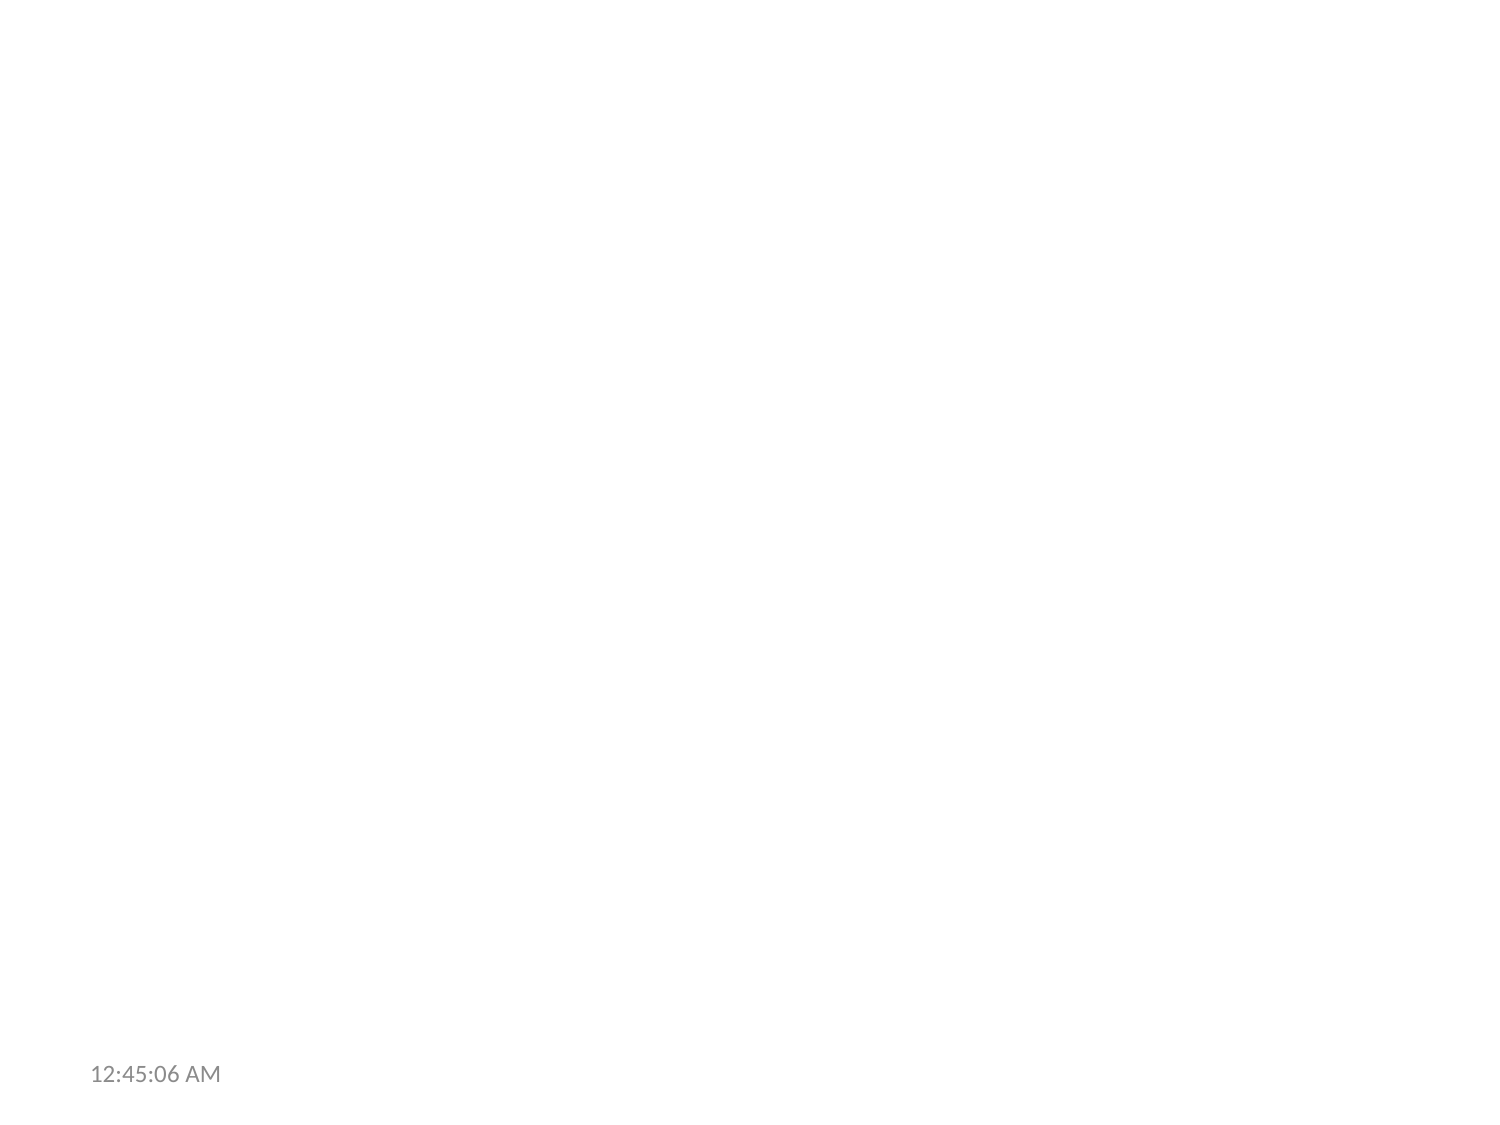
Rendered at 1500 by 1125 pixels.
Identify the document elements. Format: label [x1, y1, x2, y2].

slide_number [75, 1042, 425, 1103]
